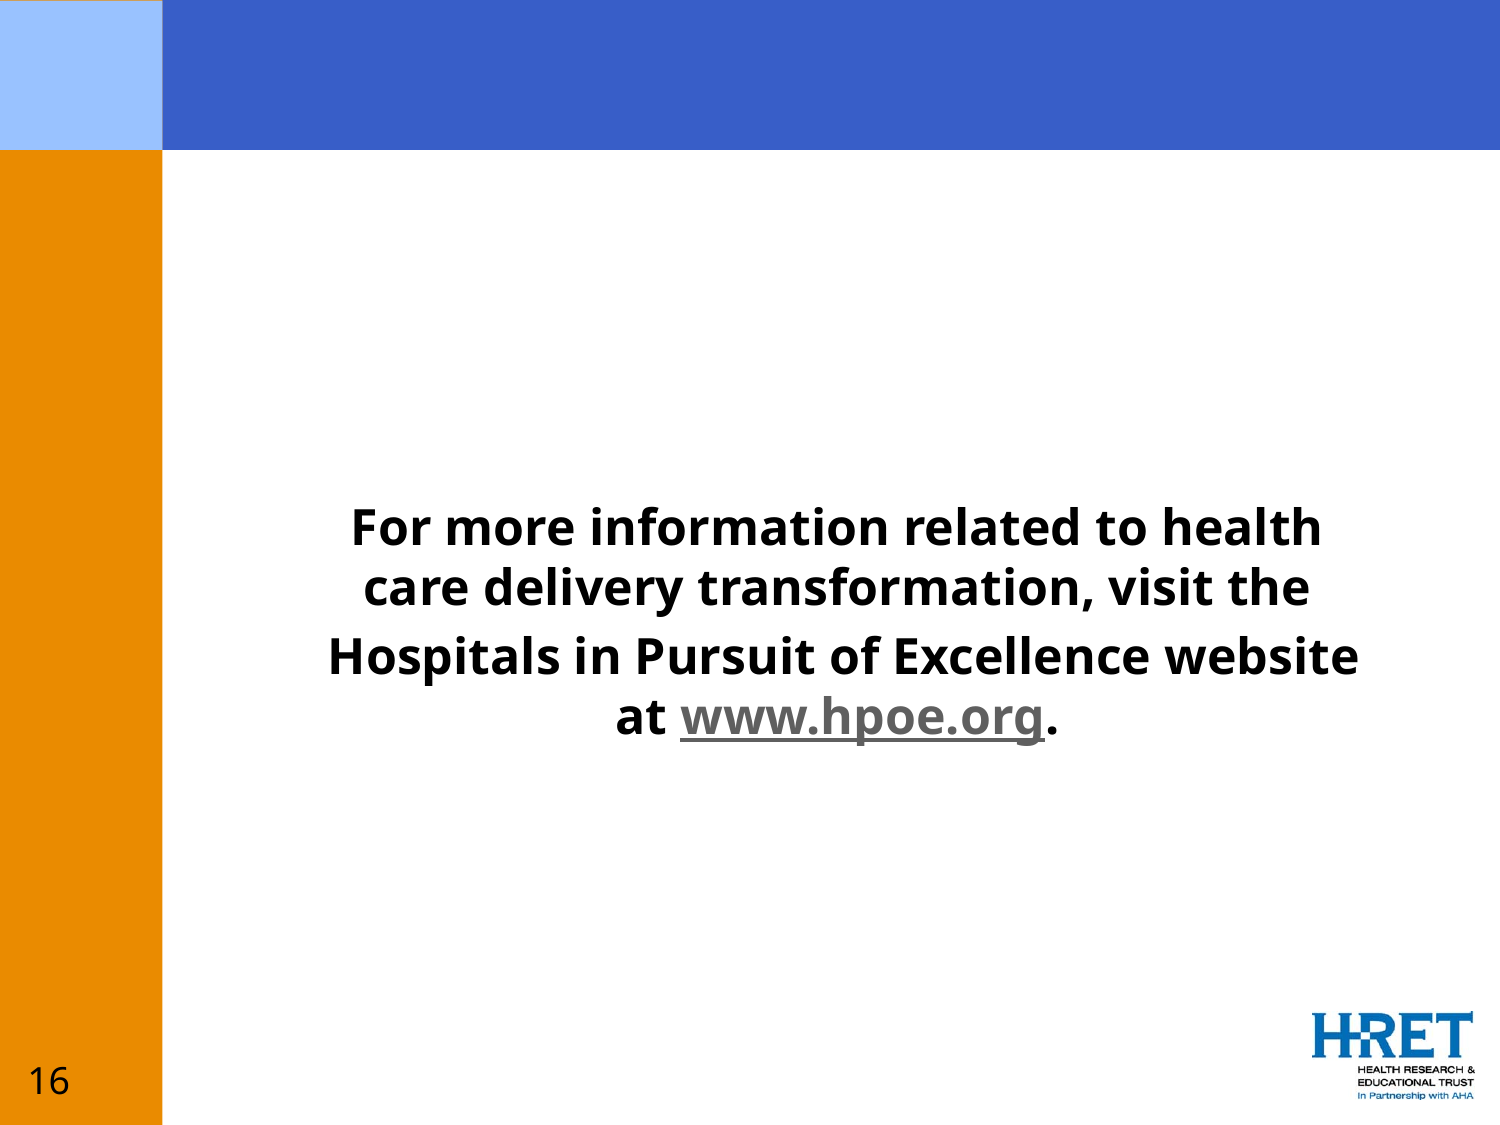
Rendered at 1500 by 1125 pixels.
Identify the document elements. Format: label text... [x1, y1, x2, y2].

list For more information related to health care delivery transformation, visit the Hospitals in Pursuit of Excellence website at www.hpoe.org. [287, 487, 1388, 675]
picture [1312, 1011, 1475, 1100]
text_box 16 [12, 1049, 88, 1110]
